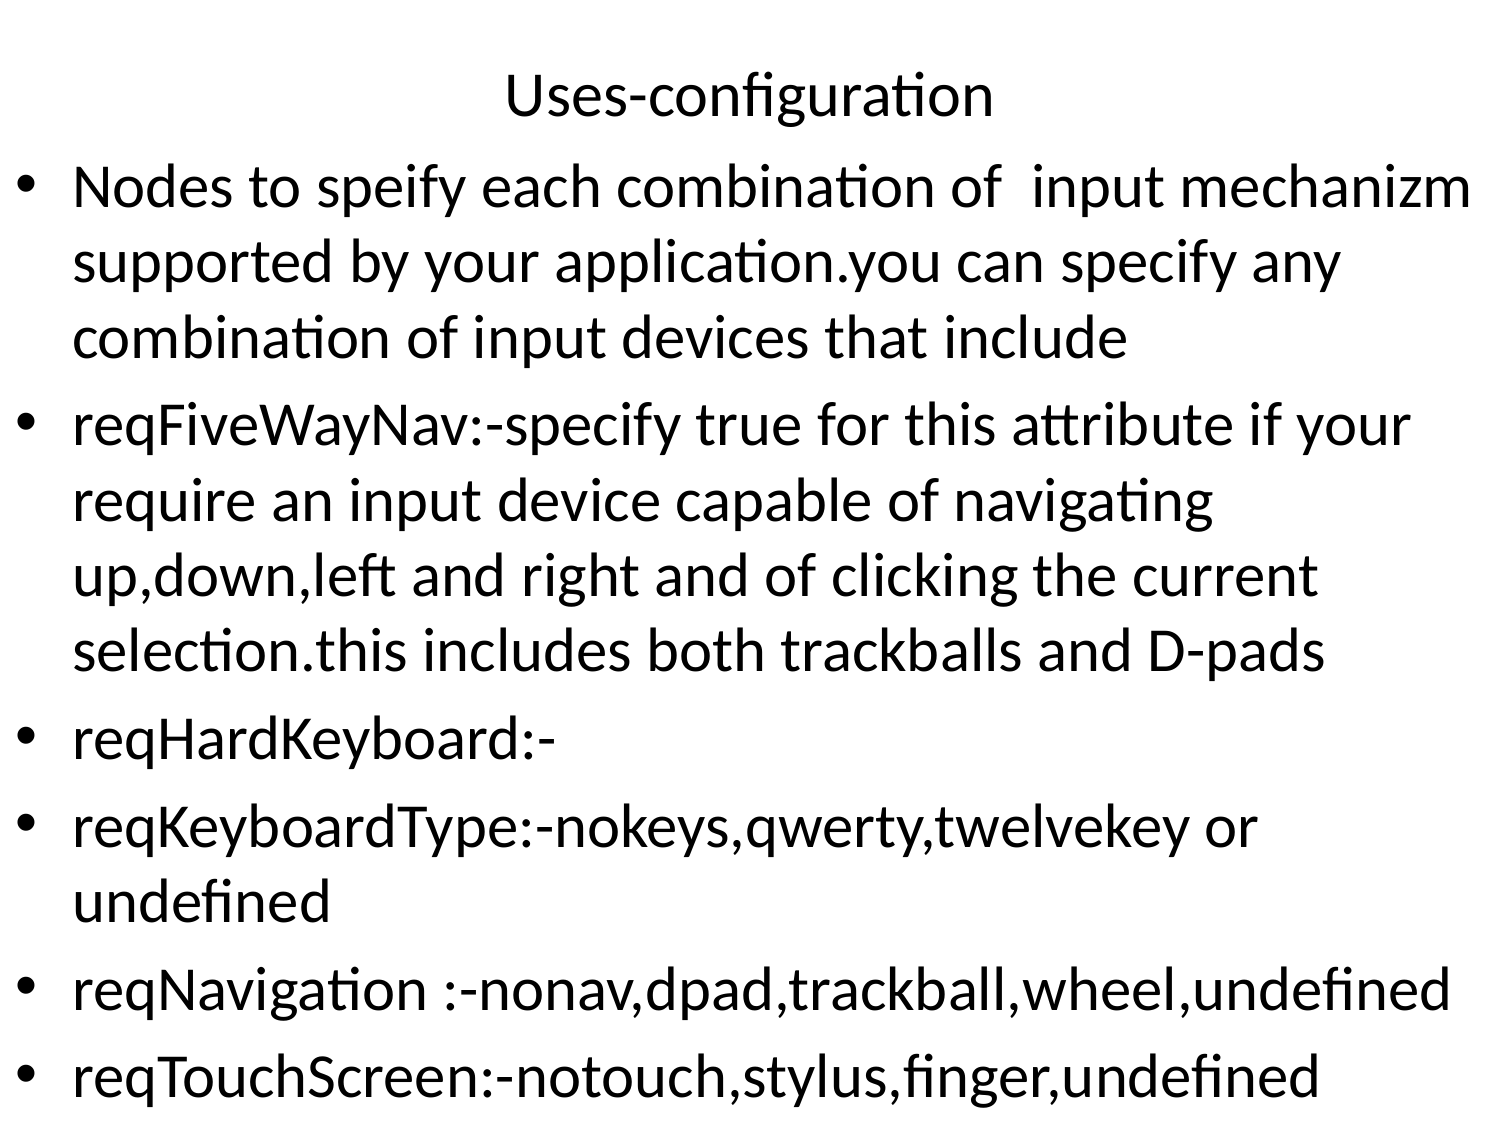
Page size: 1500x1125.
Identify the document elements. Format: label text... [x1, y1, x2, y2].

title Uses-configuration [75, 45, 1425, 137]
list Nodes to speify each combination of input mechanizm supported by your application.you can specify any combination of input devices that include reqFiveWayNav:-specify true for this attribute if your require an input device capable of navigating up,down,left and right and of clicking the current selection.this includes both trackballs and D-pads reqHardKeyboard:- reqKeyboardType:-nokeys,qwerty,twelvekey or undefined reqNavigation :-nonav,dpad,trackball,wheel,undefined reqTouchScreen:-notouch,stylus,finger,undefined [0, 137, 1500, 1125]
